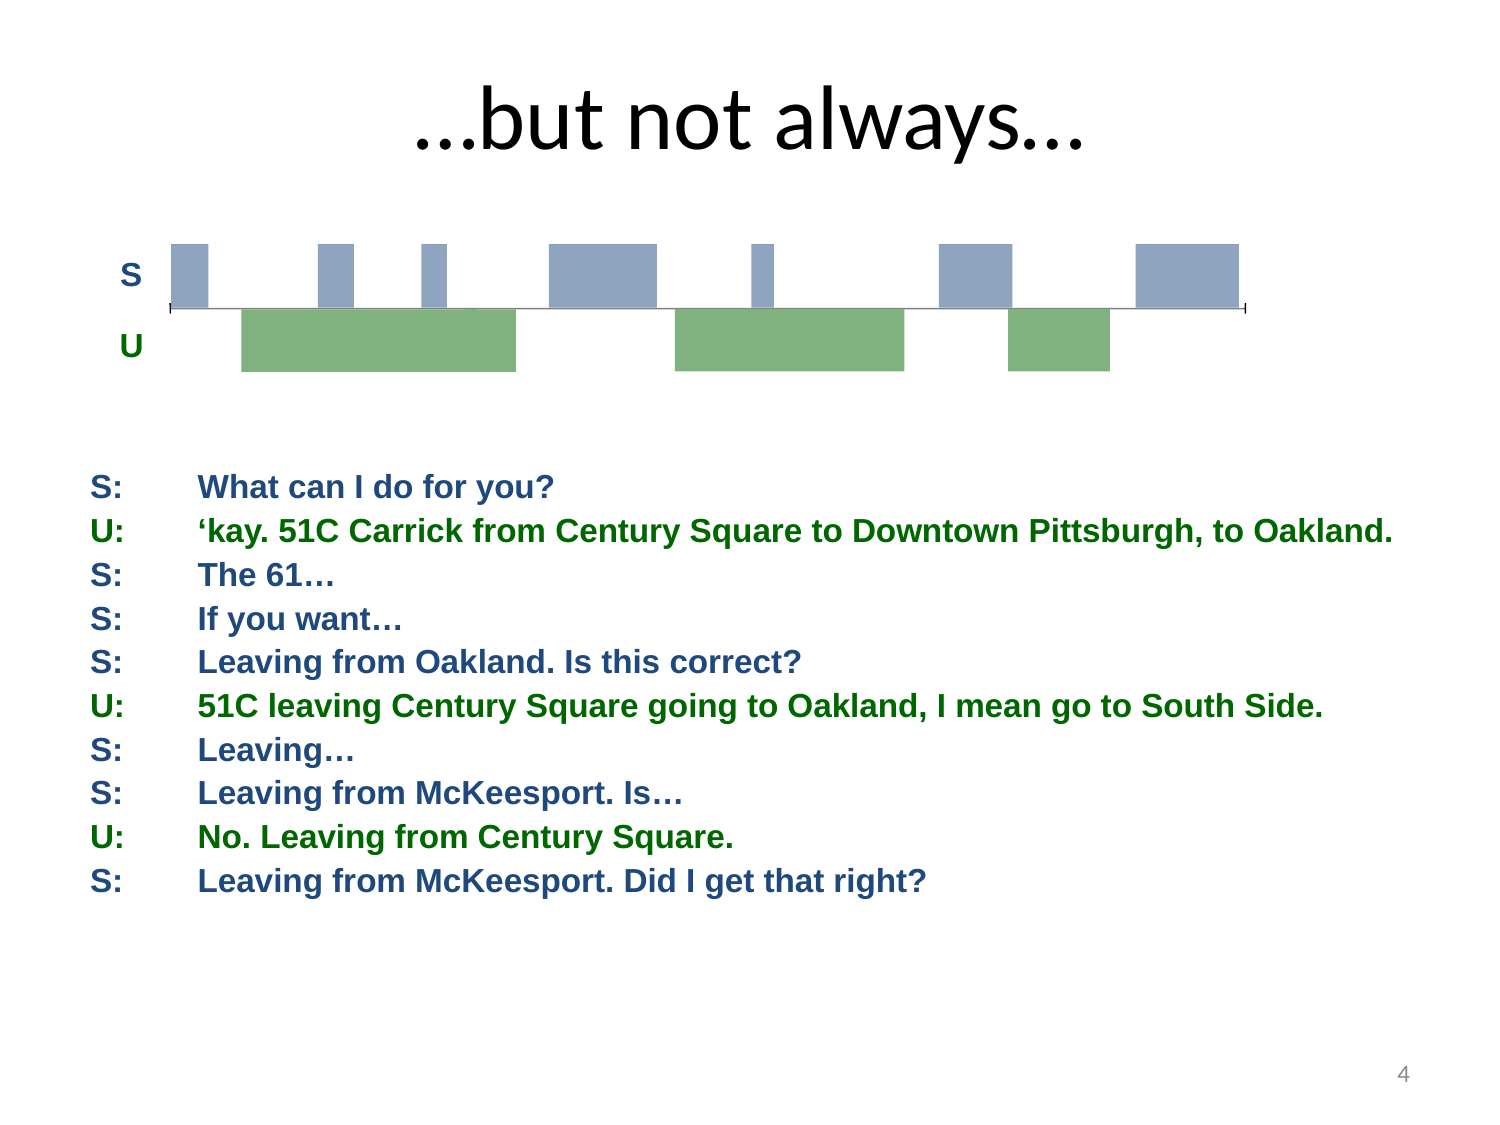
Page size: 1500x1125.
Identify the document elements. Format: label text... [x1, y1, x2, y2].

title …but not always… [75, 18, 1425, 207]
text_box U [104, 317, 159, 372]
text_box [170, 244, 1245, 372]
table_header S: U: S: S: S: U: S: S: U: S: [75, 461, 183, 907]
text_box S [105, 246, 158, 301]
slide_number 4 [1074, 1042, 1425, 1103]
table_header What can I do for you? ‘kay. 51C Carrick from Century Square to Downtown Pittsburgh, to Oakland. The 61… If you want… Leaving from Oakland. Is this correct? 51C leaving Century Square going to Oakland, I mean go to South Side. Leaving… Leaving from McKeesport. Is… No. Leaving from Century Square. Leaving from McKeesport. Did I get that right? [183, 461, 1442, 907]
